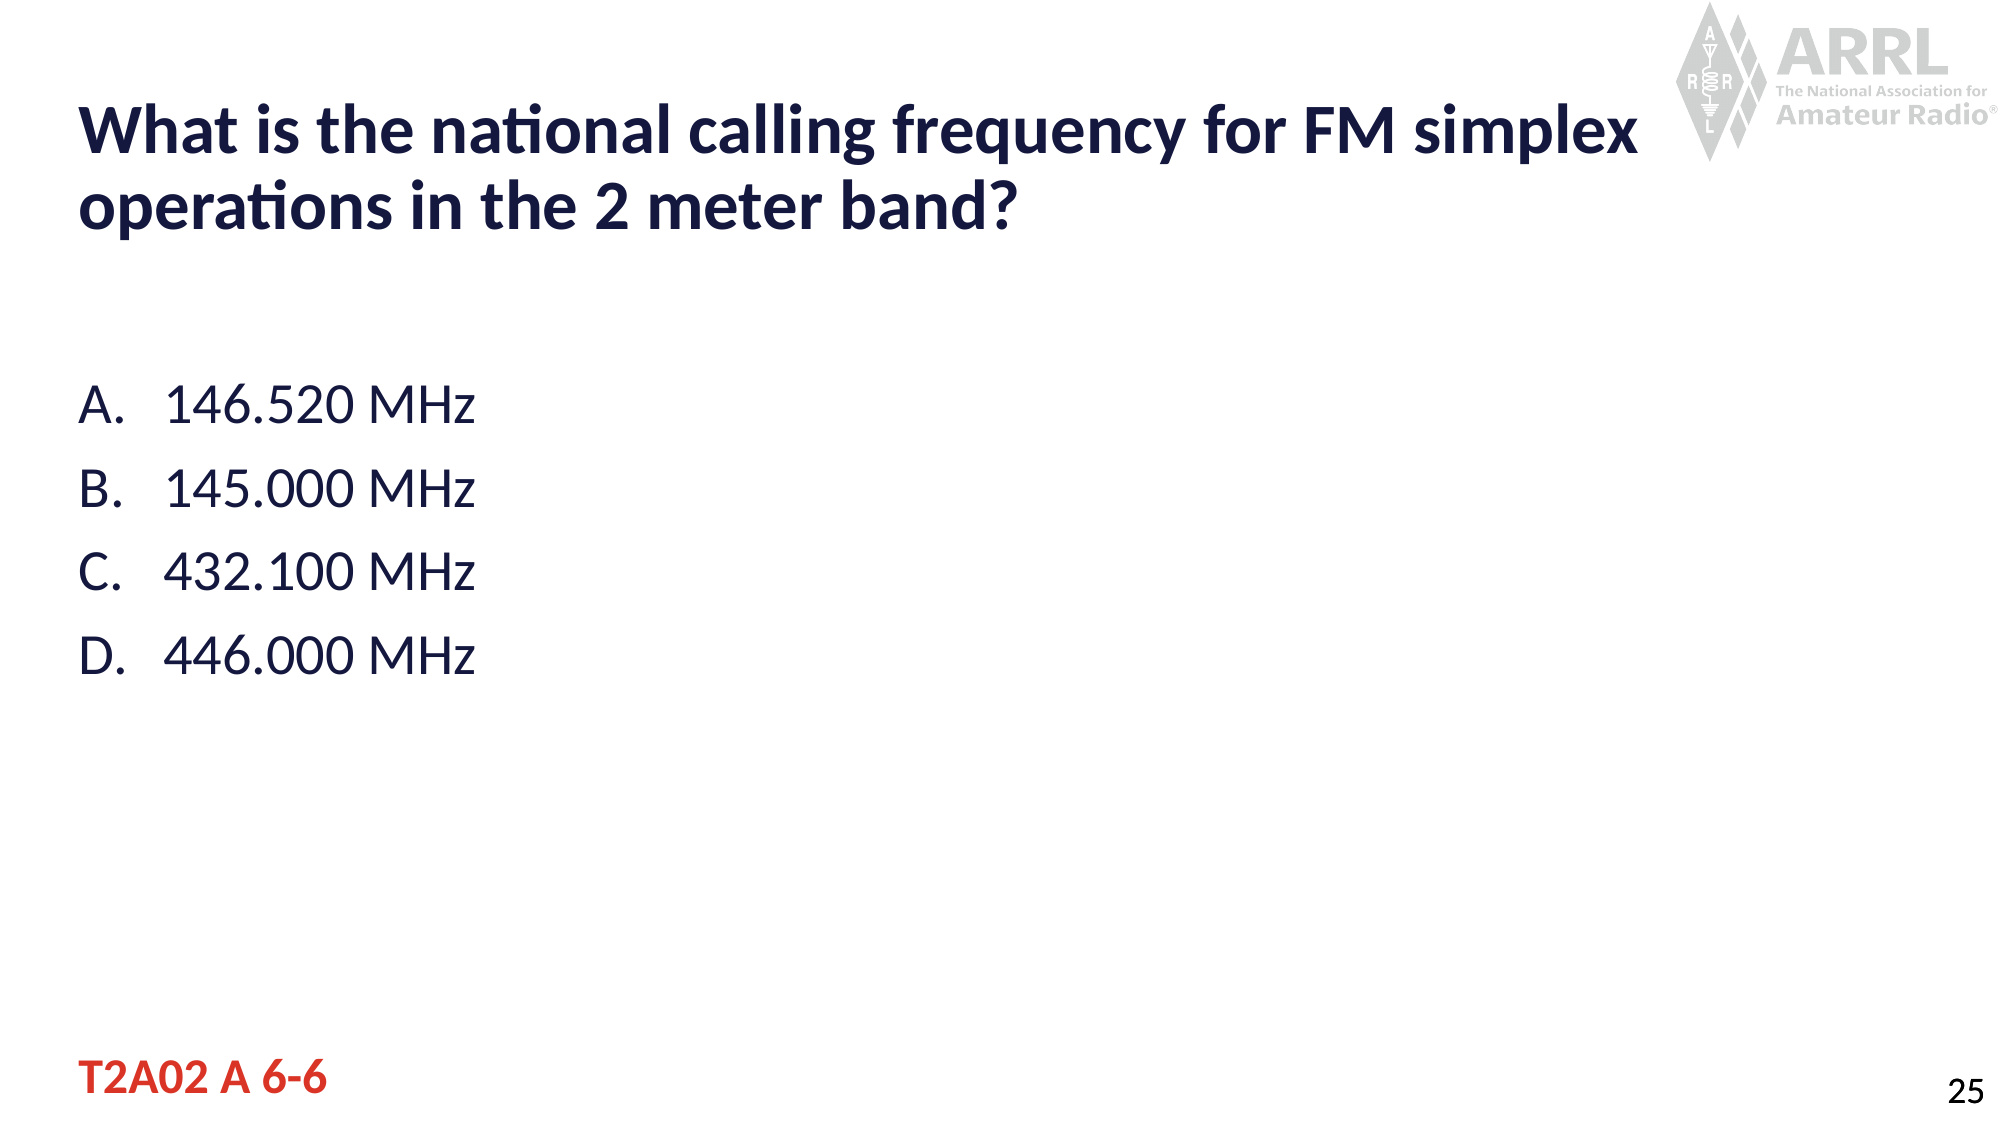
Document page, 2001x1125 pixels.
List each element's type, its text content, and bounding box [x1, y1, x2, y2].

list 146.520 MHz 145.000 MHz 432.100 MHz 446.000 MHz [63, 365, 1863, 989]
picture [1674, 0, 2000, 164]
title What is the national calling frequency for FM simplex operations in the 2 meter band? [63, 59, 1863, 278]
text_box T2A02 A 6-6 [63, 1036, 921, 1112]
